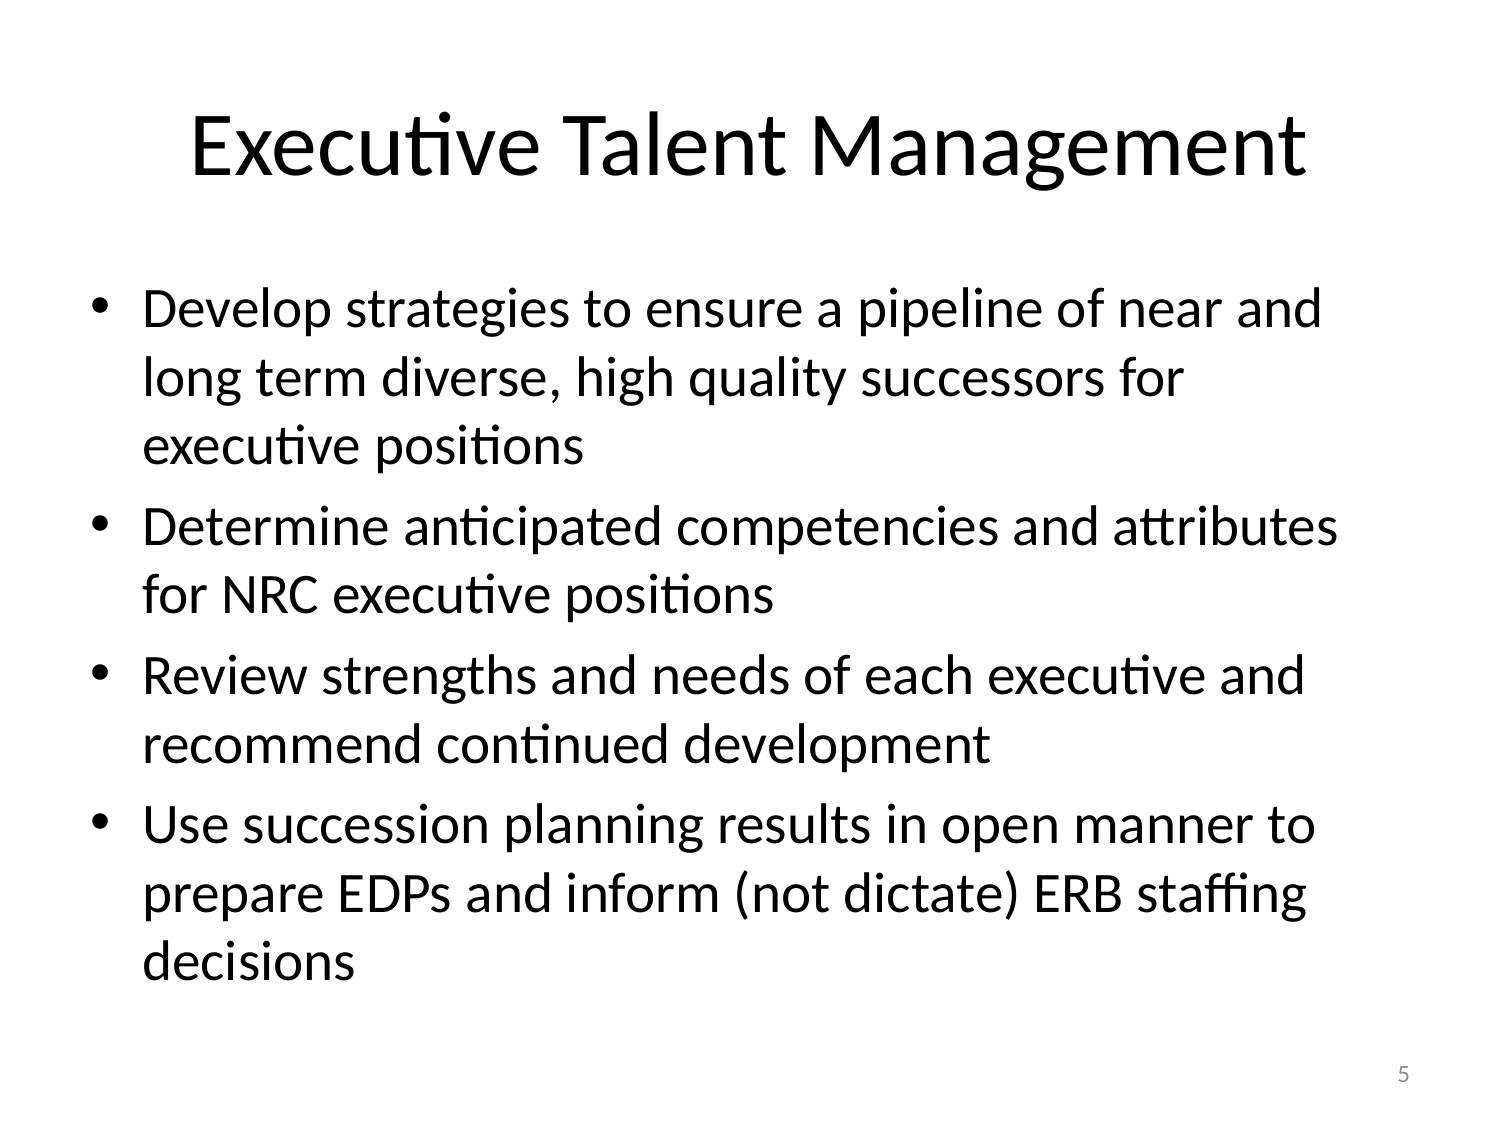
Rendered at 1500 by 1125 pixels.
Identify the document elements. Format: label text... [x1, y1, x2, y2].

title Executive Talent Management [75, 45, 1425, 233]
slide_number 4 [1074, 1042, 1425, 1103]
list Develop strategies to ensure a pipeline of near and long term diverse, high quality successors for executive positions Determine anticipated competencies and attributes for NRC executive positions Review strengths and needs of each executive and recommend continued development Use succession planning results in open manner to prepare EDPs and inform (not dictate) ERB staffing decisions [75, 262, 1425, 1005]
